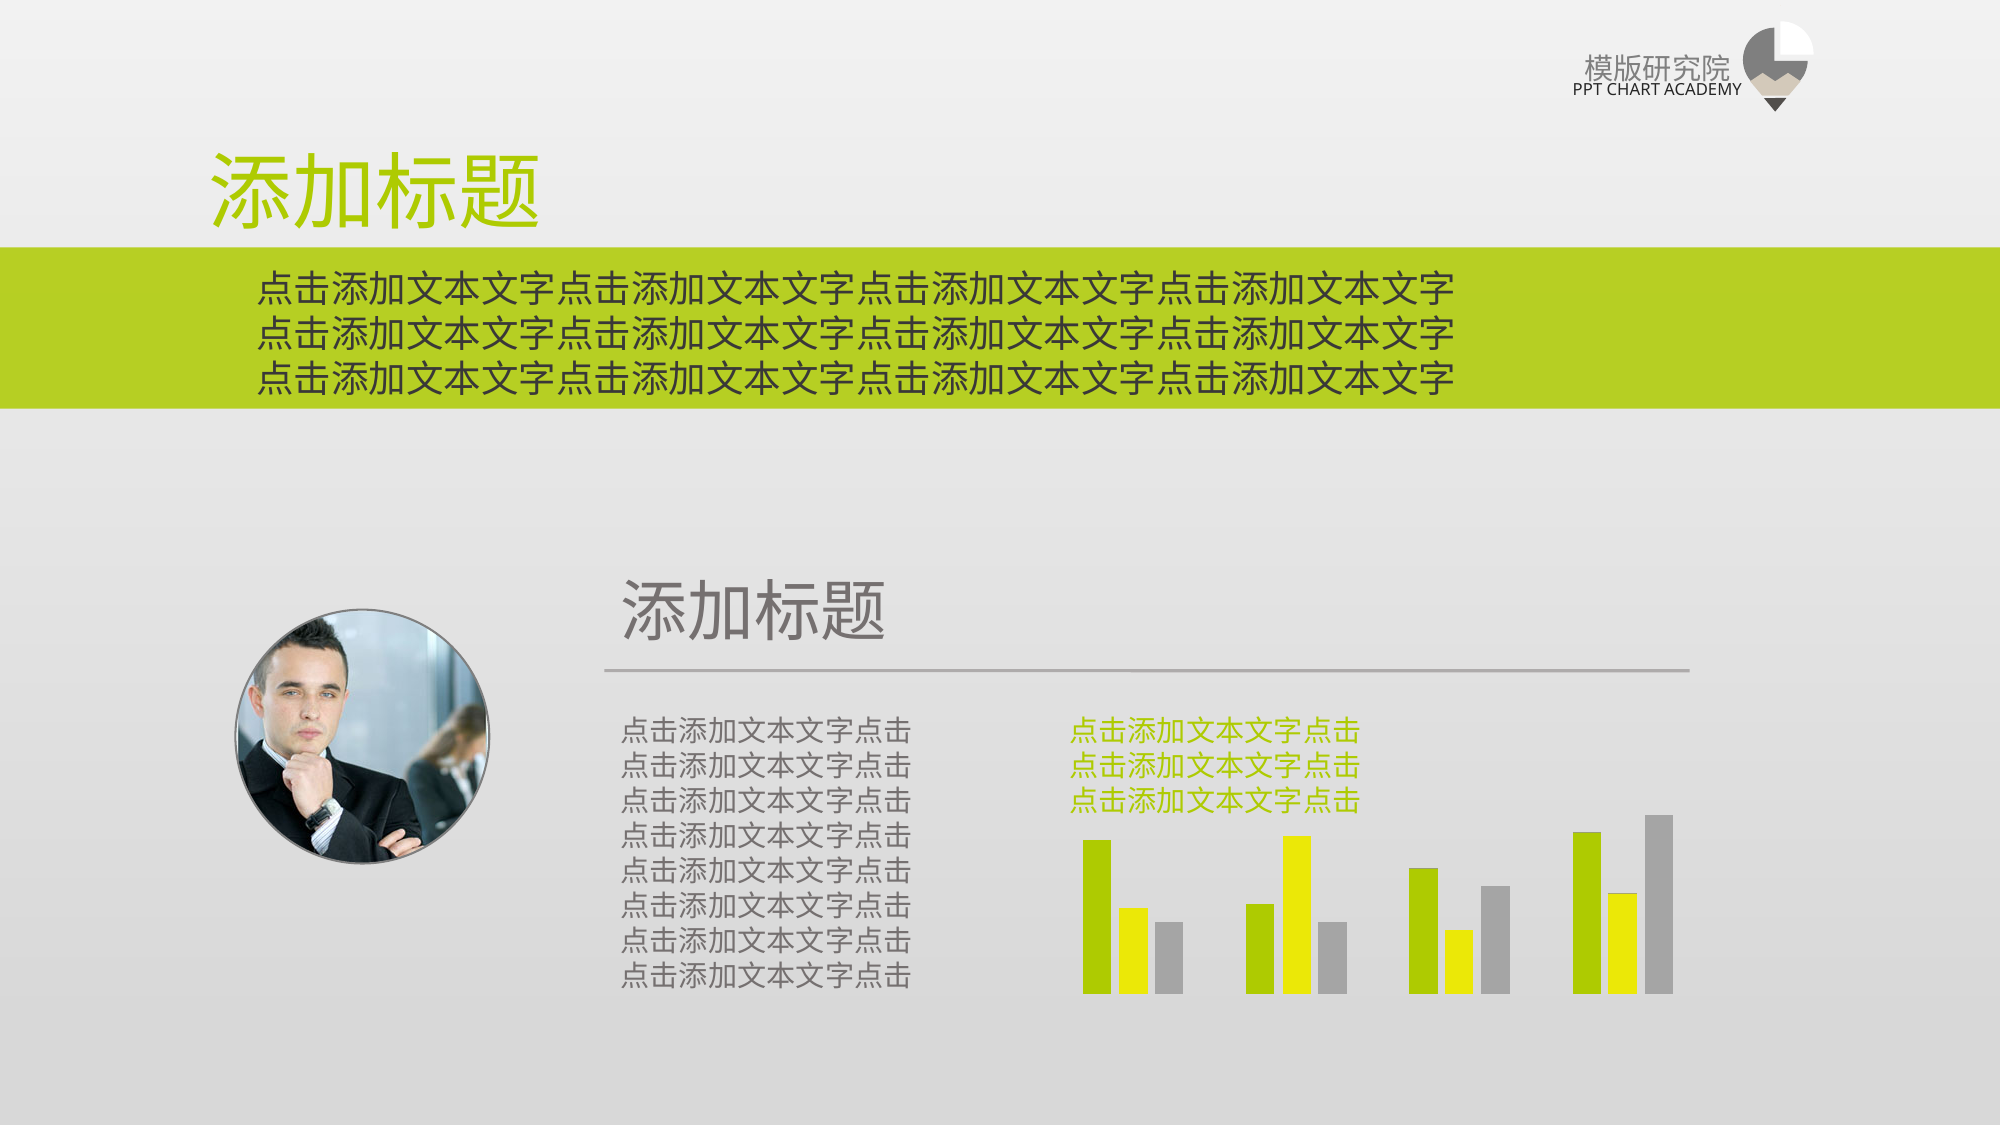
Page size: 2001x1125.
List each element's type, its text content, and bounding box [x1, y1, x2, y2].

picture [1032, 767, 1724, 1004]
text_box 点击添加文本文字点击 点击添加文本文字点击 点击添加文本文字点击 点击添加文本文字点击 点击添加文本文字点击 点击添加文本文字点击 点击添加文本文字点击 点击添加文本文字点击 [605, 705, 928, 1000]
text_box [0, 247, 2000, 409]
text_box 点击添加文本文字点击 点击添加文本文字点击 点击添加文本文字点击 [1054, 705, 1377, 766]
text_box 添加标题 [194, 131, 557, 246]
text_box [1568, 42, 1737, 100]
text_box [1742, 4, 1814, 112]
text_box 点击添加文本文字点击添加文本文字点击添加文本文字点击添加文本文字 点击添加文本文字点击添加文本文字点击添加文本文字点击添加文本文字 点击添加文本文字点击添加文本文字点击添加文本文字点击添加文本文字 [241, 257, 1472, 407]
text_box 添加标题 [605, 561, 903, 657]
text_box [235, 609, 490, 864]
